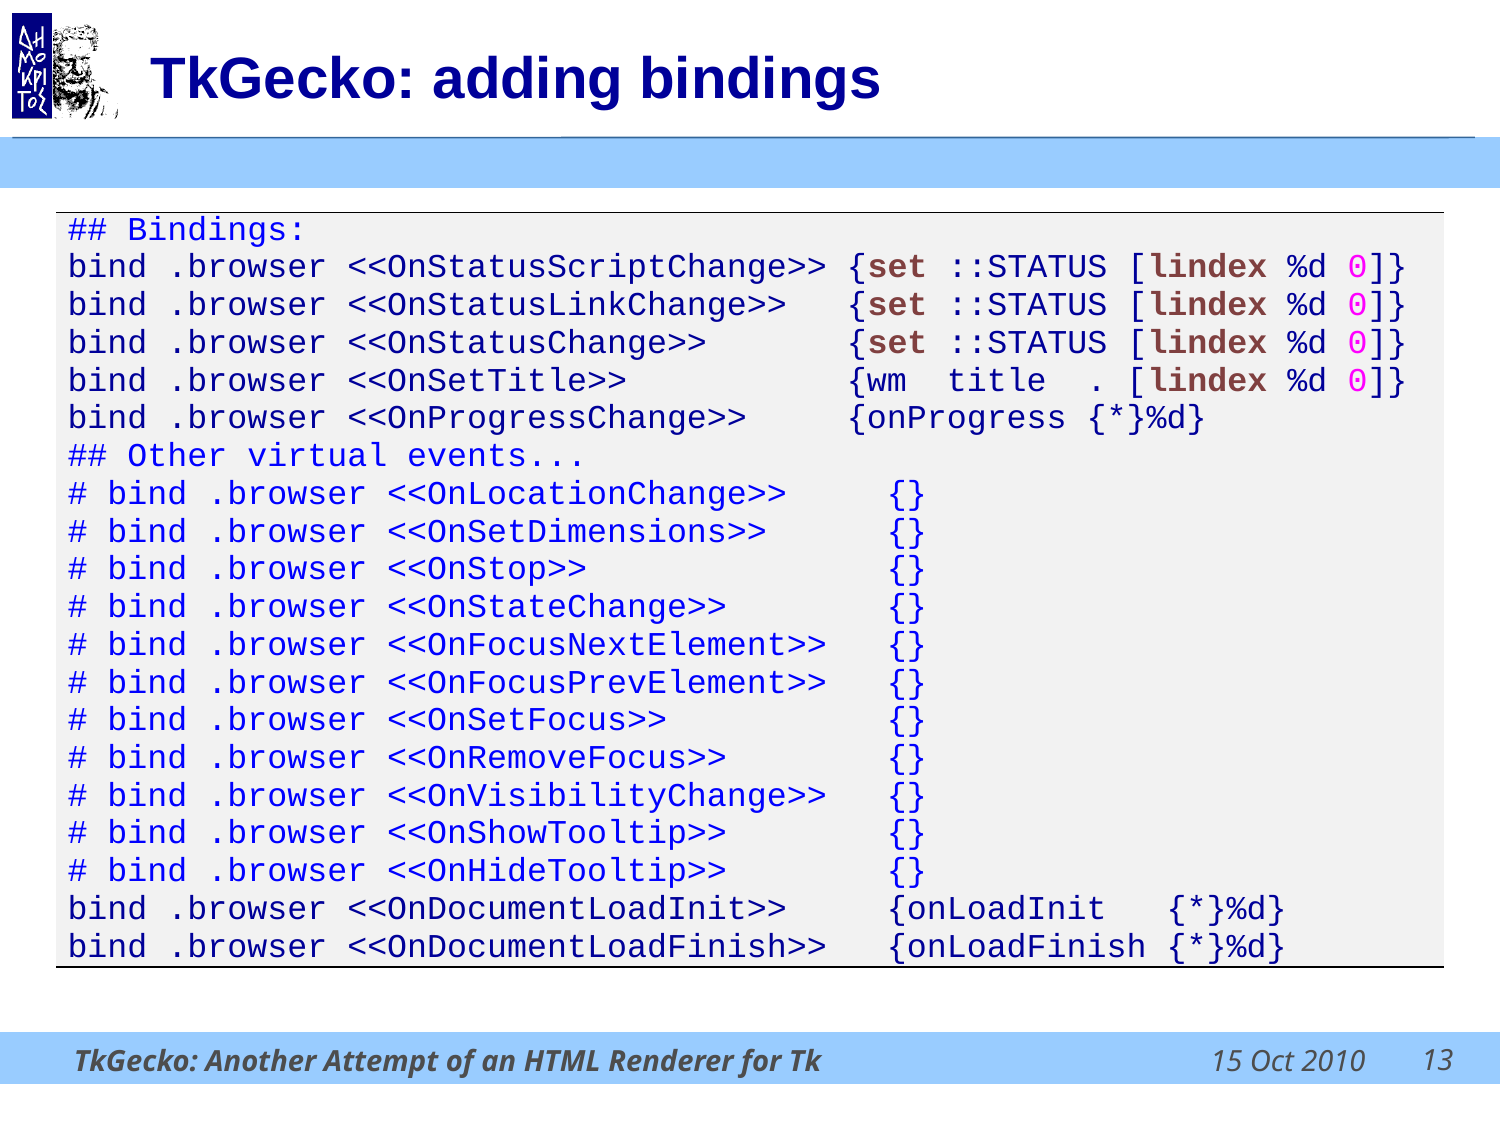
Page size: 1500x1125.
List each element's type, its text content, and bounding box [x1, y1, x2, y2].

footer TkGecko: Another Attempt of an HTML Renderer for Tk [58, 1034, 1190, 1086]
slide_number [1190, 1034, 1381, 1086]
picture [11, 13, 118, 120]
title TkGecko: adding bindings [135, 12, 1476, 138]
table_header ## Bindings: bind .browser <<OnStatusScriptChange>> {set ::STATUS [lindex %d 0]} bind .browser <<OnStatusLinkChange>> {set ::STATUS [lindex %d 0]} bind .browser <<OnStatusChange>> {set ::STATUS [lindex %d 0]} bind .browser <<OnSetTitle>> {wm title . [lindex %d 0]} bind .browser <<OnProgressChange>> {onProgress {*}%d} ## Other virtual events... # bind .browser <<OnLocationChange>> {} # bind .browser <<OnSetDimensions>> {} # bind .browser <<OnStop>> {} # bind .browser <<OnStateChange>> {} # bind .browser <<OnFocusNextElement>> {} # bind .browser <<OnFocusPrevElement>> {} # bind .browser <<OnSetFocus>> {} # bind .browser <<OnRemoveFocus>> {} # bind .browser <<OnVisibilityChange>> {} # bind .browser <<OnShowTooltip>> {} # bind .browser <<OnHideTooltip>> {} bind .browser <<OnDocumentLoadInit>> {onLoadInit {*}%d} bind .browser <<OnDocumentLoadFinish>> {onLoadFinish {*}%d} [56, 213, 1444, 966]
slide_number 13 [1399, 1033, 1476, 1084]
